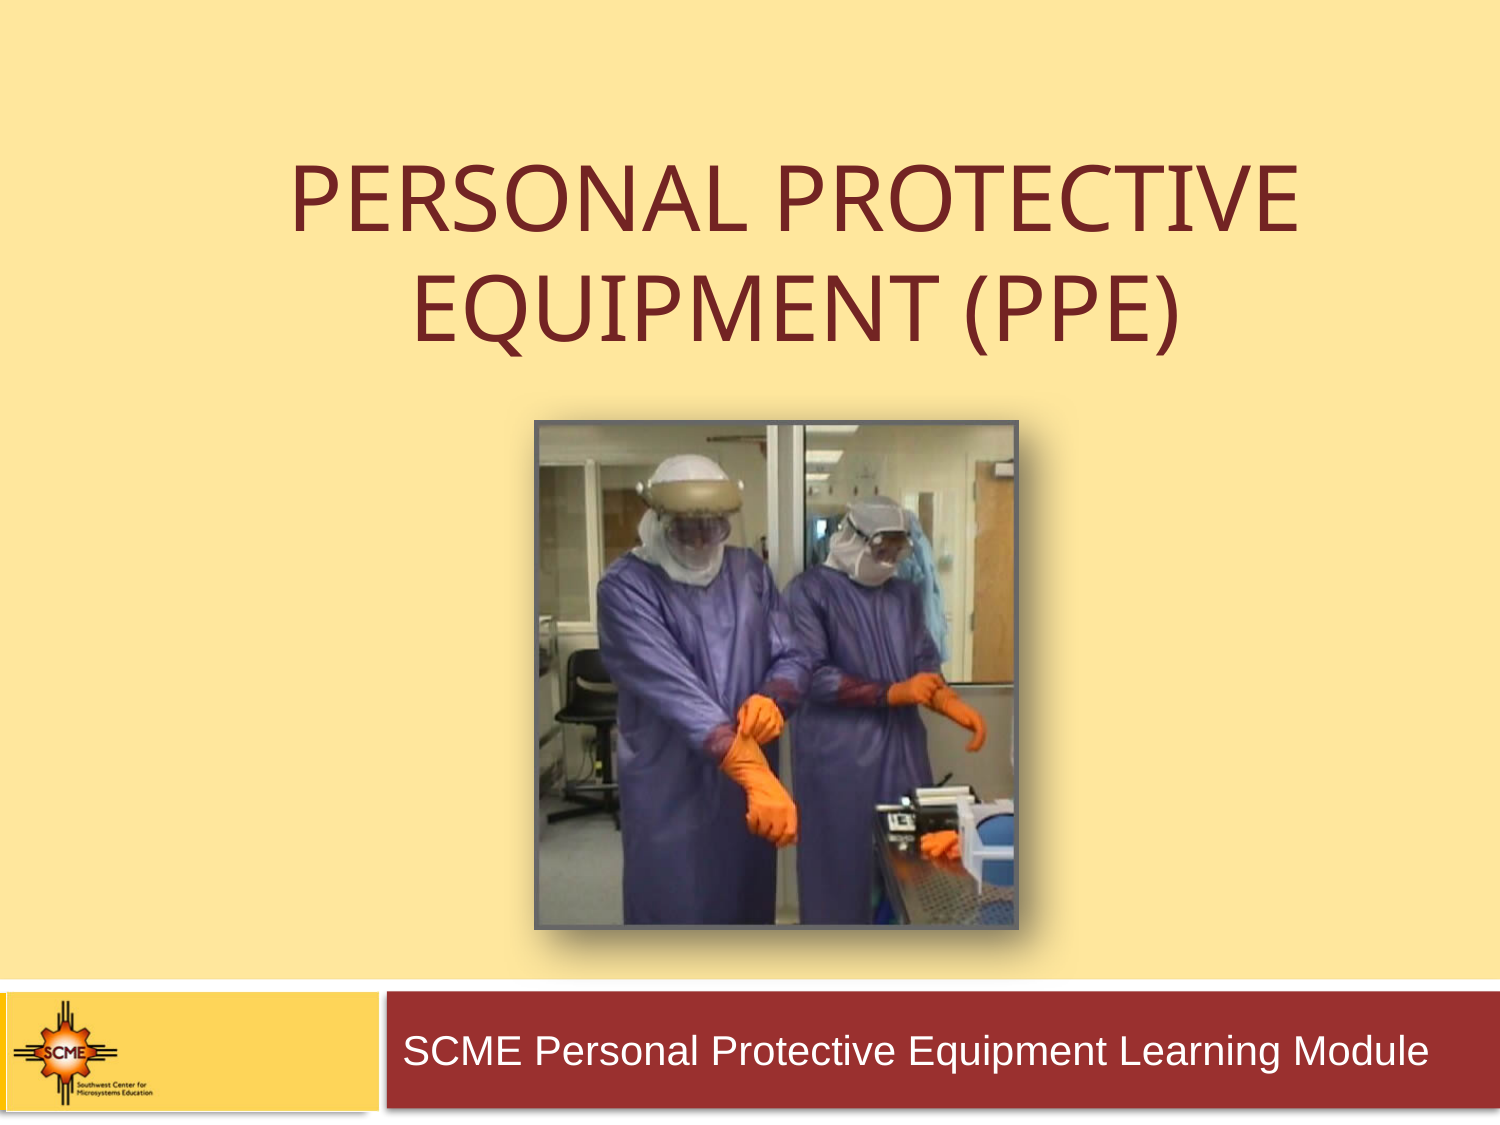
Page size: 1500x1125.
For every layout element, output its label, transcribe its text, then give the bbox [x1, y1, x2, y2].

picture [6, 991, 380, 1112]
subtitle SCME Personal Protective Equipment Learning Module [387, 992, 1488, 1105]
title Personal Protective equipment (PPE) [264, 67, 1327, 368]
picture [534, 419, 1019, 931]
